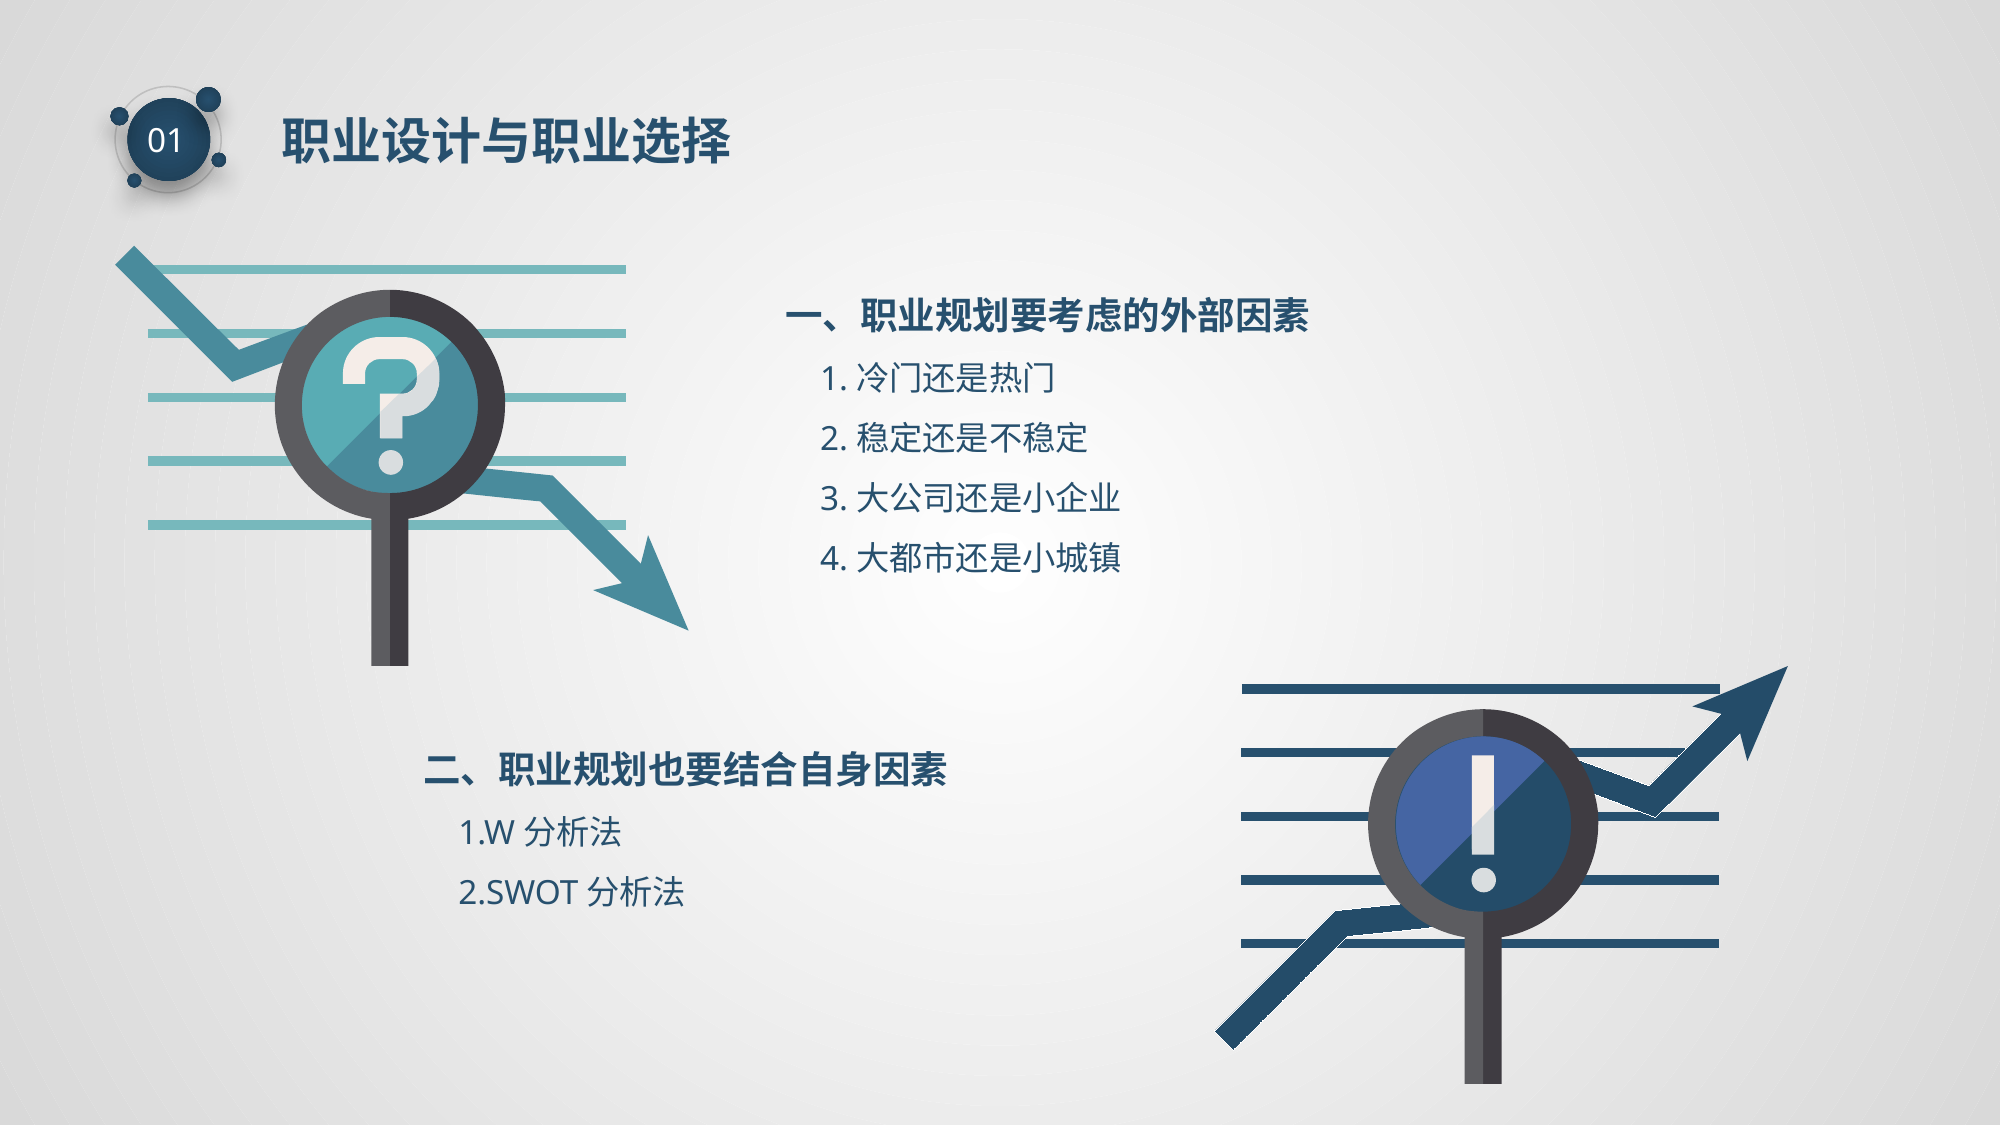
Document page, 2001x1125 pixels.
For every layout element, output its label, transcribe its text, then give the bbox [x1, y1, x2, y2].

text_box 二、职业规划也要结合自身因素 1.W分析法 2.SWOT分析法 [408, 716, 1179, 919]
text_box 一、职业规划要考虑的外部因素 1.冷门还是热门 2.稳定还是不稳定 3.大公司还是小企业 4.大都市还是小城镇 [770, 262, 1521, 584]
text_box 职业设计与职业选择 [266, 101, 747, 177]
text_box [110, 86, 226, 193]
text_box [115, 245, 689, 718]
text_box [1214, 665, 1789, 1125]
